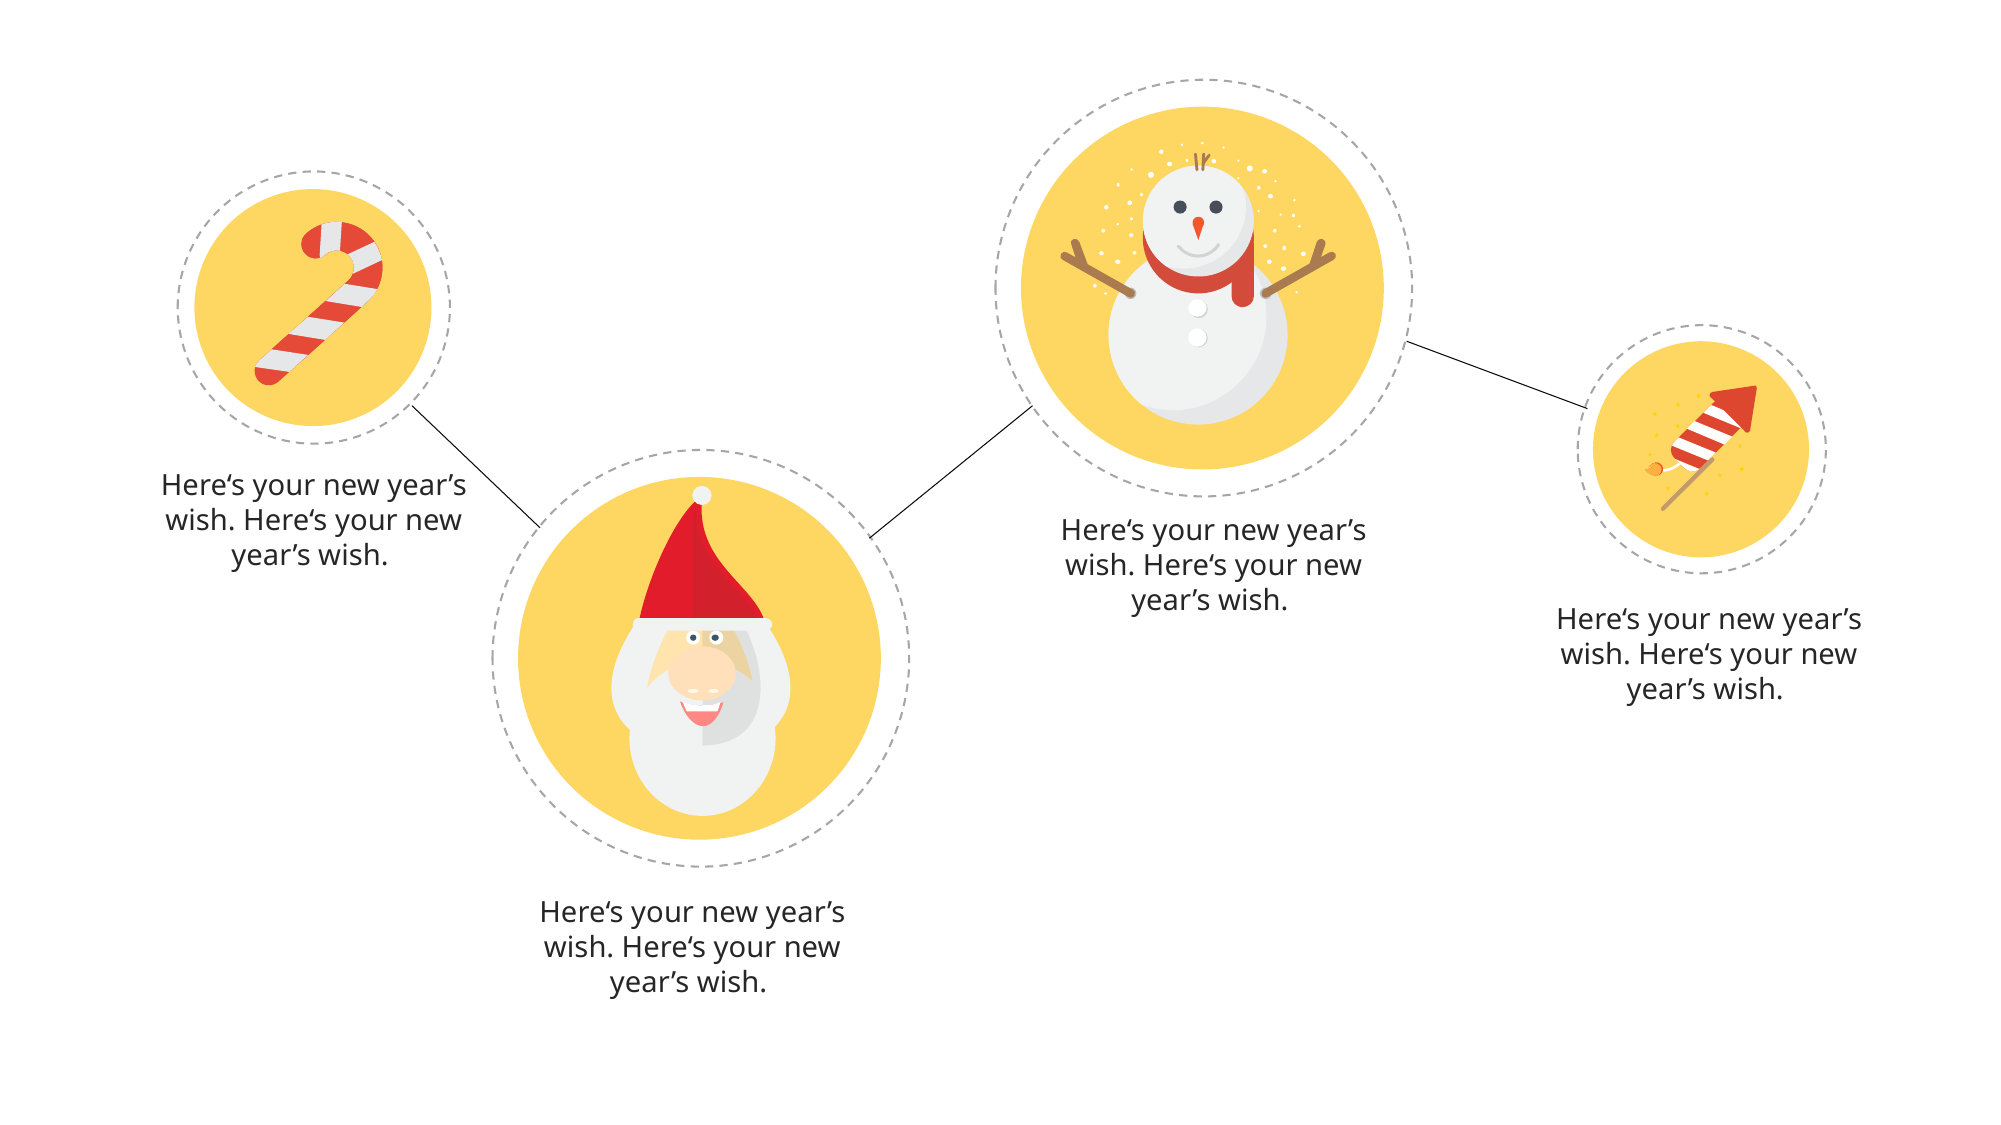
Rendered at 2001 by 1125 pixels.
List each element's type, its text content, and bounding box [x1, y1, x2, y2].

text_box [1059, 142, 1337, 425]
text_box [1577, 325, 1826, 574]
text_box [1645, 385, 1757, 512]
text_box Here‘s your new year’s wish. Here‘s your new year’s wish. [1023, 504, 1404, 624]
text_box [577, 485, 825, 816]
text_box Here‘s your new year’s wish. Here‘s your new year’s wish. [502, 885, 883, 1006]
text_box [177, 171, 450, 444]
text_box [995, 79, 1413, 497]
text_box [411, 405, 540, 528]
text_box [492, 449, 910, 867]
text_box Here‘s your new year’s wish. Here‘s your new year’s wish. [1518, 592, 1900, 713]
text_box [869, 405, 1033, 539]
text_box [1406, 341, 1588, 409]
text_box Here‘s your new year’s wish. Here‘s your new year’s wish. [123, 458, 492, 579]
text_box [240, 216, 391, 378]
